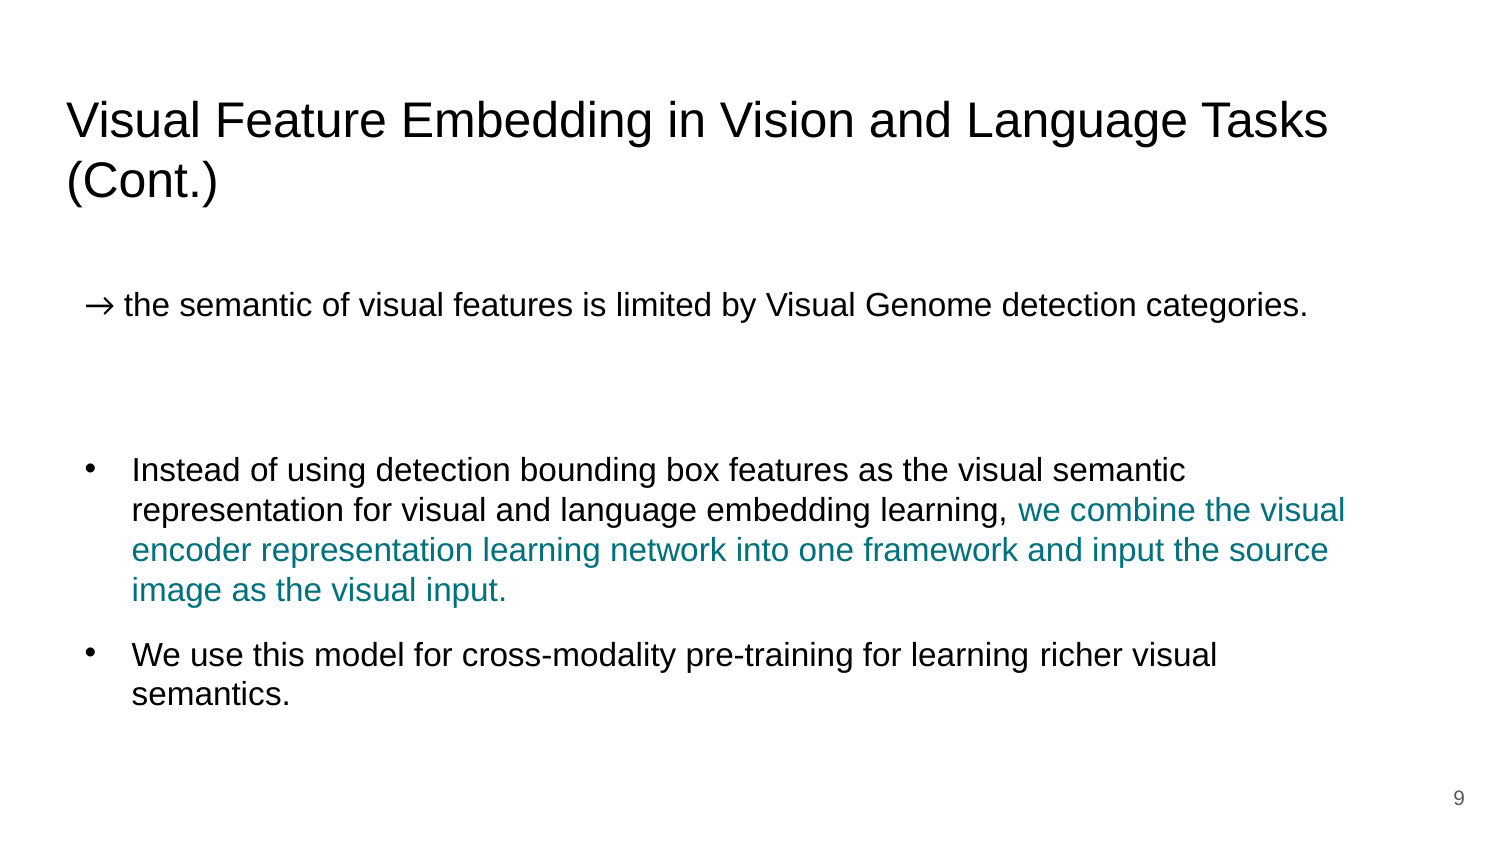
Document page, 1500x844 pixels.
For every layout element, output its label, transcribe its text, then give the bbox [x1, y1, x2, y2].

title Visual Feature Embedding in Vision and Language Tasks (Cont.) [51, 72, 1449, 216]
list → the semantic of visual features is limited by Visual Genome detection categories. [51, 262, 1449, 405]
slide_number 9 [1389, 764, 1480, 830]
text_box Instead of using detection bounding box features as the visual semantic representation for visual and language embedding learning, we combine the visual encoder representation learning network into one framework and input the source image as the visual input. We use this model for cross-modality pre-training for learning richer visual semantics. [69, 440, 1380, 720]
